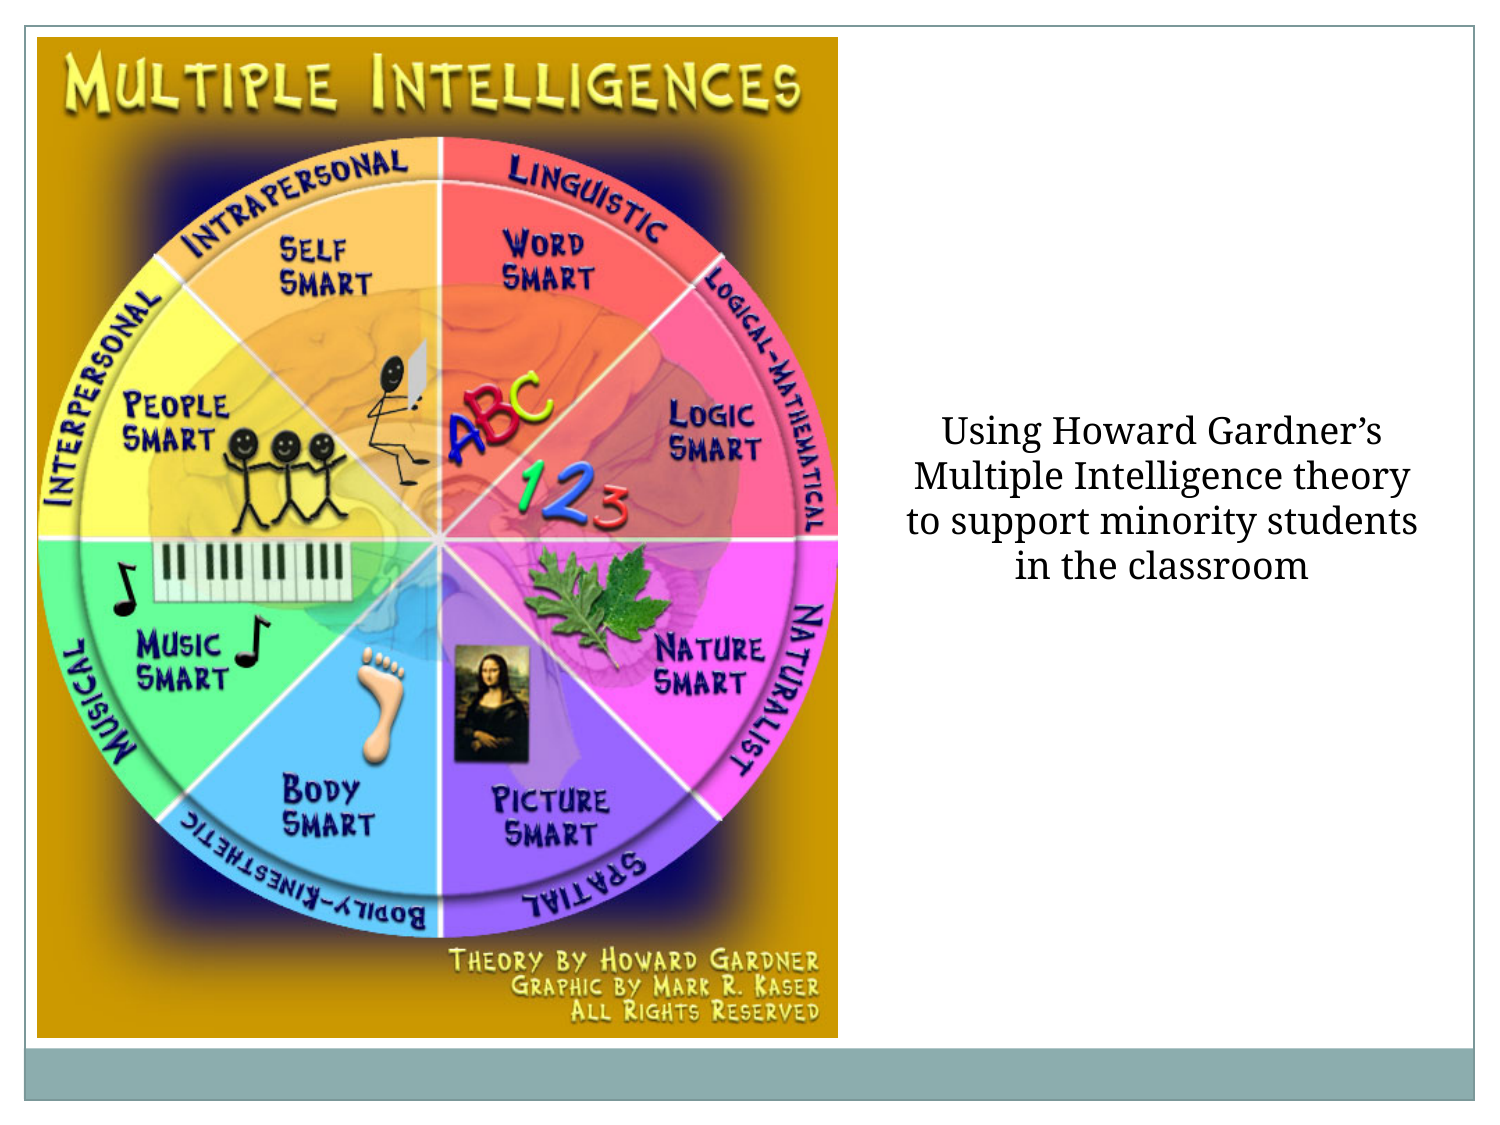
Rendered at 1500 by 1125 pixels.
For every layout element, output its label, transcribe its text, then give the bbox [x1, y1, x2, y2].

picture [37, 37, 838, 1038]
text_box Using Howard Gardner’s Multiple Intelligence theory to support minority students in the classroom [887, 399, 1438, 595]
